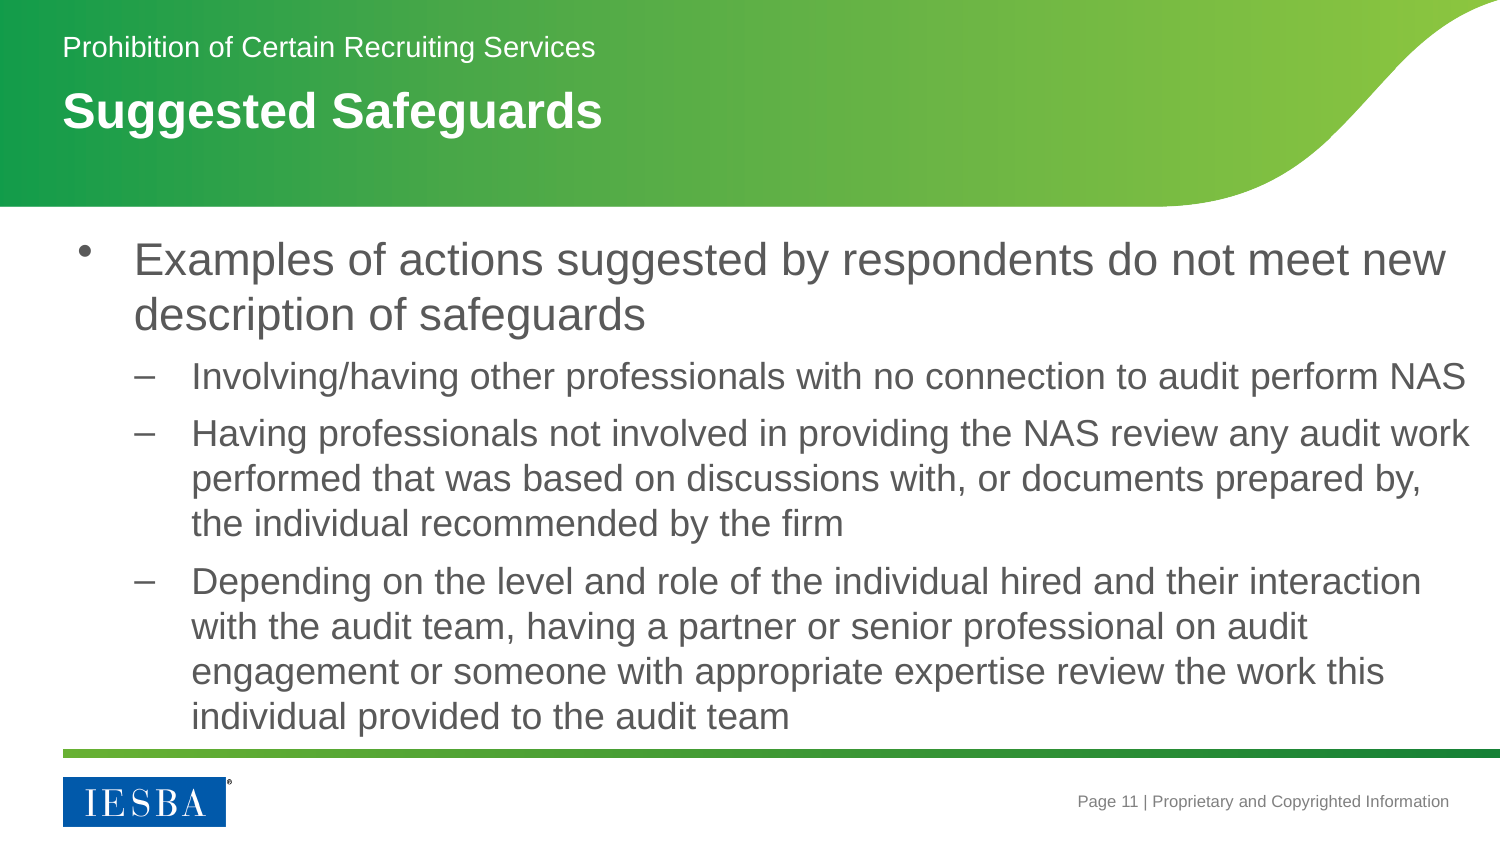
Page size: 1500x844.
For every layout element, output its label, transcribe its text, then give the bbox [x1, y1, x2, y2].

list Examples of actions suggested by respondents do not meet new description of safeguards Involving/having other professionals with no connection to audit perform NAS Having professionals not involved in providing the NAS review any audit work performed that was based on discussions with, or documents prepared by, the individual recommended by the firm Depending on the level and role of the individual hired and their interaction with the audit team, having a partner or senior professional on audit engagement or someone with appropriate expertise review the work this individual provided to the audit team [62, 221, 1488, 748]
picture [63, 777, 232, 827]
subtitle Prohibition of Certain Recruiting Services [62, 27, 725, 66]
picture [0, 0, 1500, 207]
title Suggested Safeguards [62, 75, 1300, 142]
